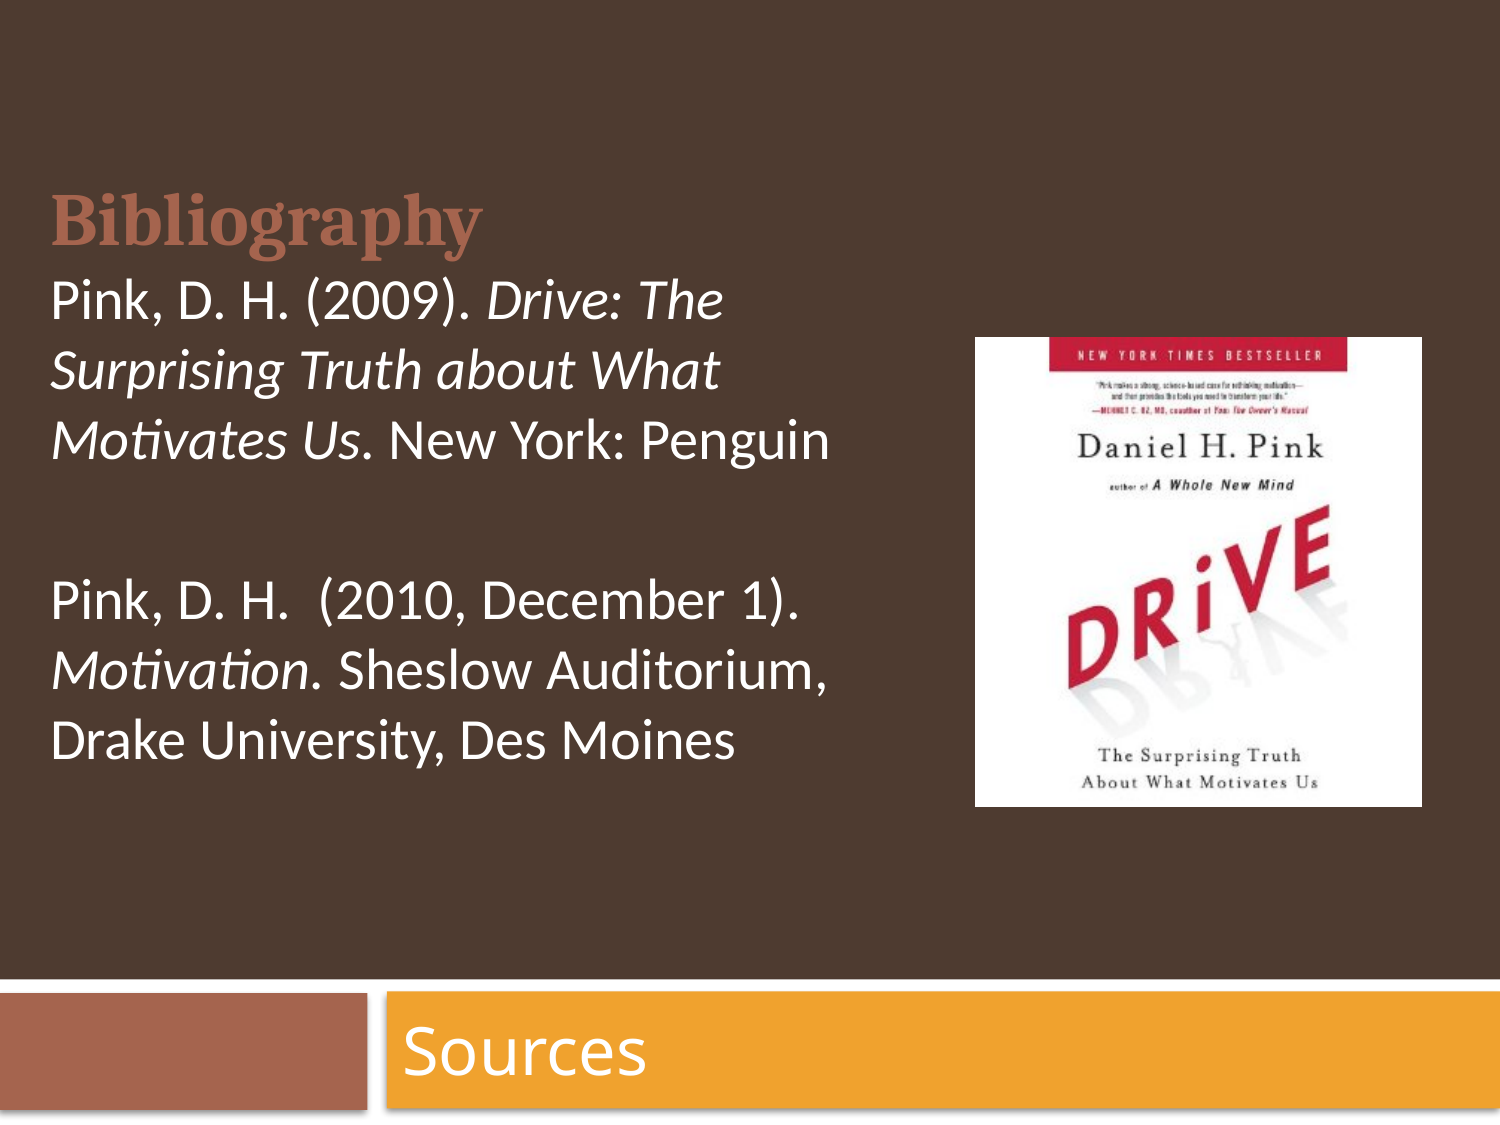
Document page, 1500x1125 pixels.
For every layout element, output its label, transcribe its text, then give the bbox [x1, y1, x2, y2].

text_box Bibliography Pink, D. H. (2009). Drive: The Surprising Truth about What Motivates Us. New York: Penguin Pink, D. H. (2010, December 1). Motivation. Sheslow Auditorium, Drake University, Des Moines [50, 120, 913, 881]
picture [974, 337, 1423, 807]
subtitle Sources [387, 992, 1488, 1105]
